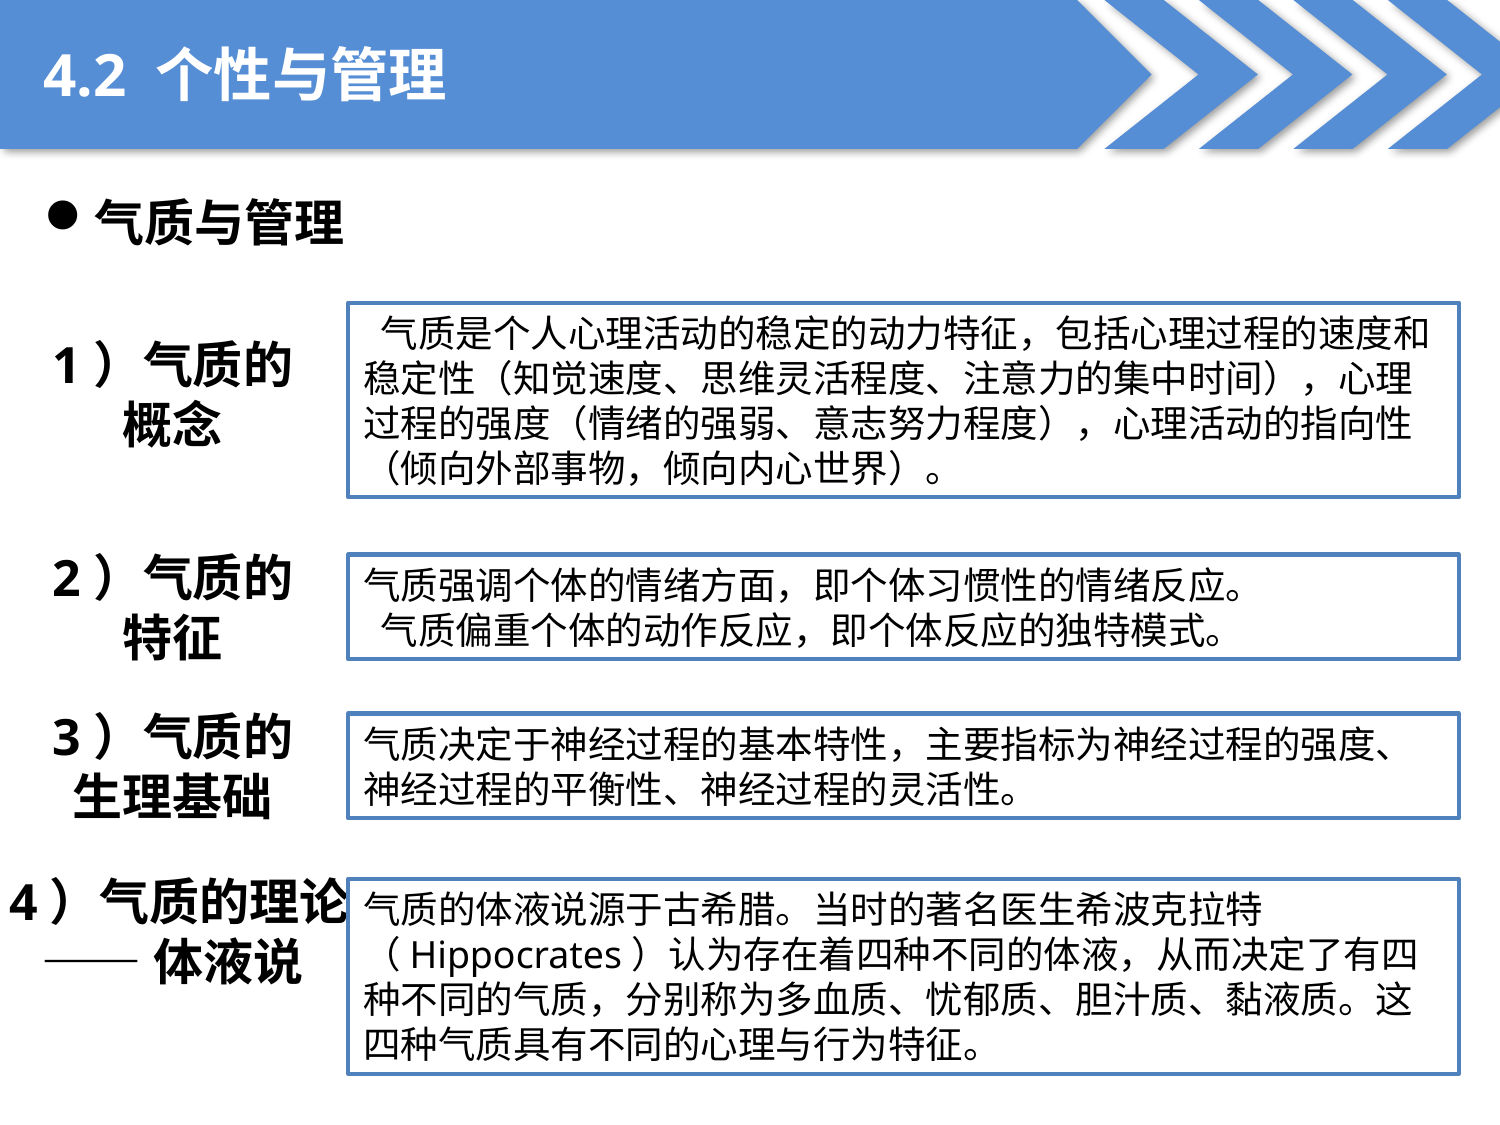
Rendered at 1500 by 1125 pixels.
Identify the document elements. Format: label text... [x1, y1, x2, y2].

text_box 气质决定于神经过程的基本特性，主要指标为神经过程的强度、神经过程的平衡性、神经过程的灵活性。 [346, 711, 1461, 820]
text_box 气质与管理 [29, 184, 455, 260]
text_box 气质的体液说源于古希腊。当时的著名医生希波克拉特（Hippocrates）认为存在着四种不同的体液，从而决定了有四种不同的气质，分别称为多血质、忧郁质、胆汁质、黏液质。这四种气质具有不同的心理与行为特征。 [346, 877, 1461, 1076]
text_box 3）气质的 生理基础 [37, 697, 308, 833]
text_box 2）气质的 特征 [37, 538, 308, 674]
text_box 4.2 个性与管理 [28, 30, 462, 116]
text_box 气质强调个体的情绪方面，即个体习惯性的情绪反应。 气质偏重个体的动作反应，即个体反应的独特模式。 [346, 552, 1461, 661]
text_box 气质是个人心理活动的稳定的动力特征，包括心理过程的速度和稳定性（知觉速度、思维灵活程度、注意力的集中时间），心理过程的强度（情绪的强弱、意志努力程度），心理活动的指向性（倾向外部事物，倾向内心世界）。 [346, 301, 1461, 499]
text_box 1）气质的 概念 [37, 326, 308, 461]
text_box 4）气质的理论 ——体液说 [0, 863, 365, 998]
